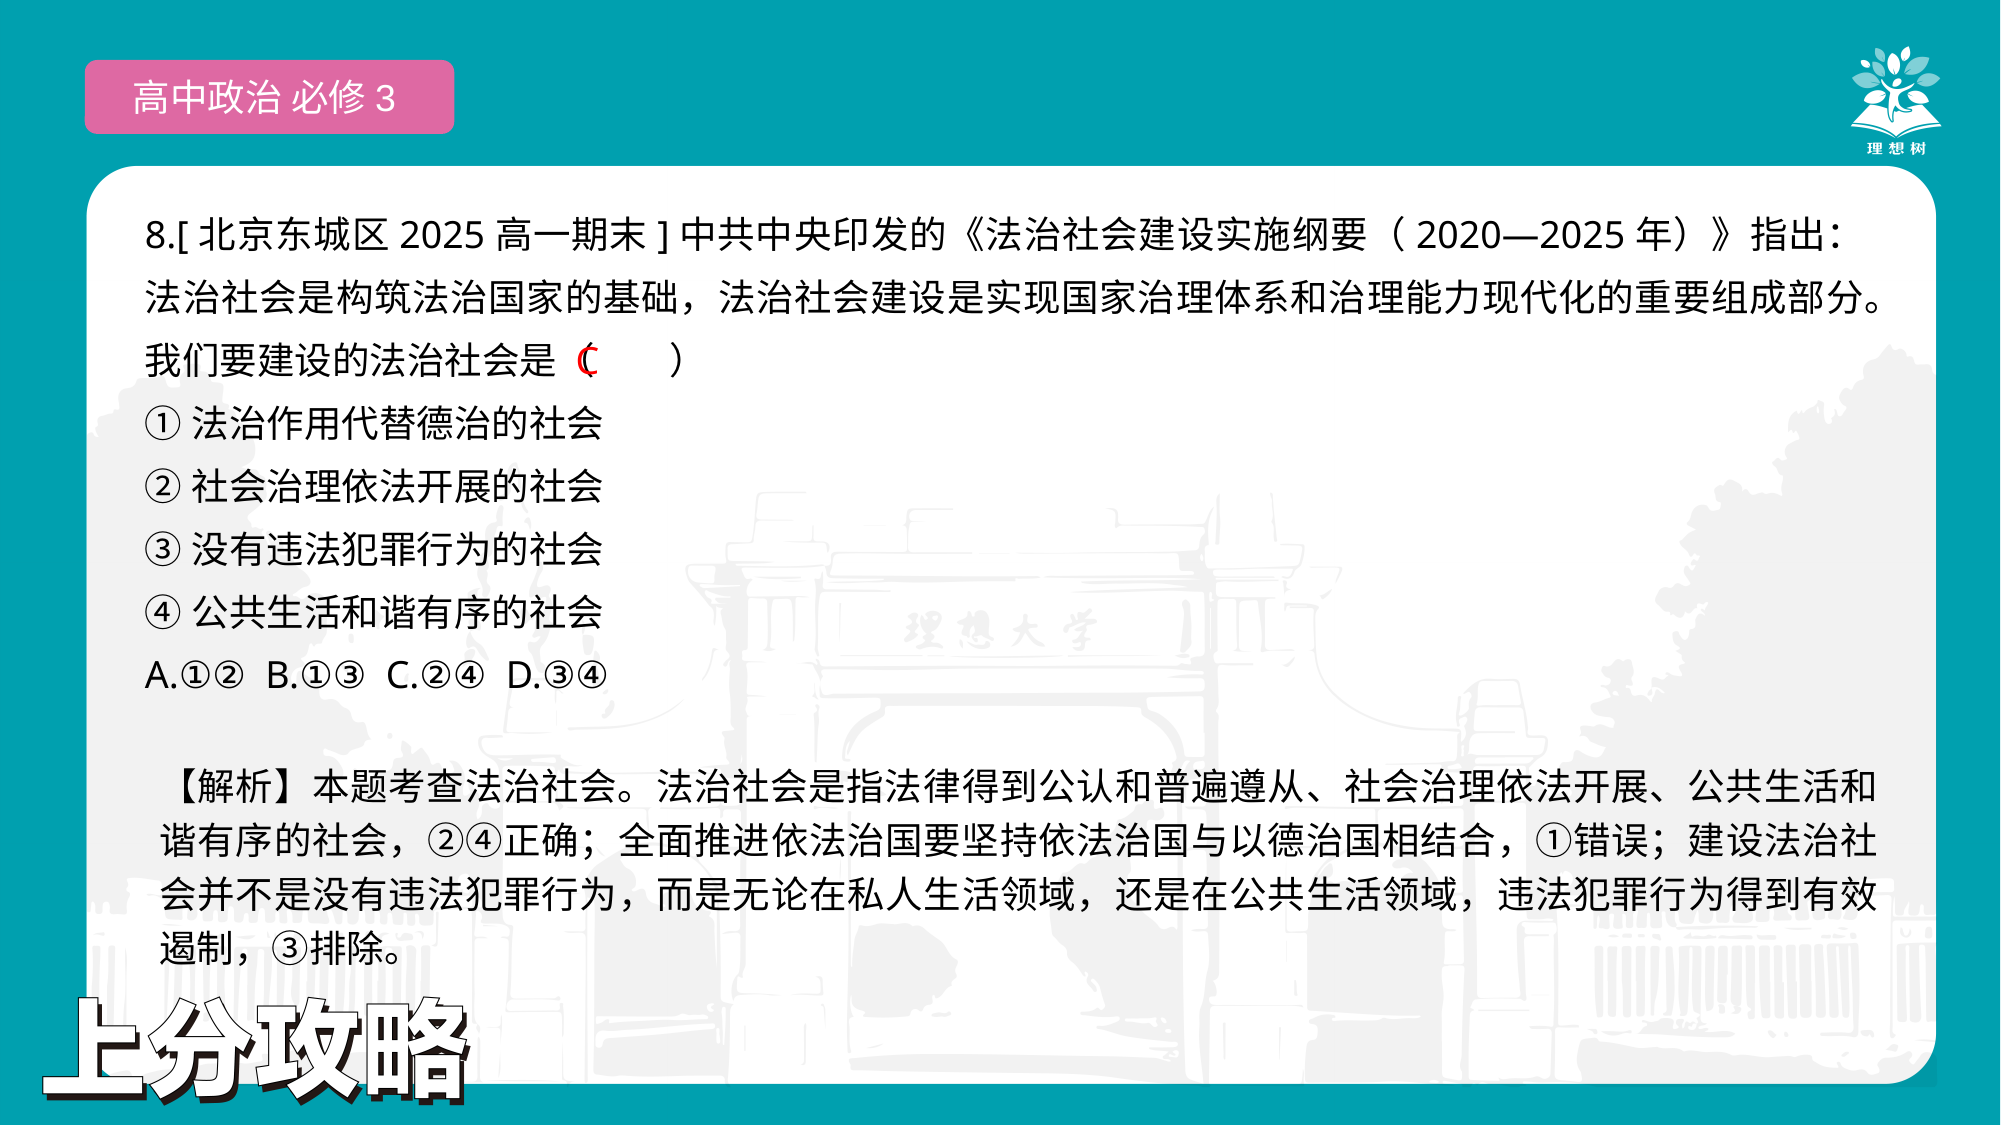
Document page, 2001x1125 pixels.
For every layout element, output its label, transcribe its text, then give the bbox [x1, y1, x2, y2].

text_box 8.[北京东城区2025高一期末]中共中央印发的《法治社会建设实施纲要（2020—2025年）》指出：法治社会是构筑法治国家的基础，法治社会建设是实现国家治理体系和治理能力现代化的重要组成部分。我们要建设的法治社会是（ ） ①法治作用代替德治的社会 ②社会治理依法开展的社会 ③没有违法犯罪行为的社会 ④公共生活和谐有序的社会 A.①② B.①③ C.②④ D.③④ [130, 185, 1879, 704]
text_box 【解析】本题考查法治社会。法治社会是指法律得到公认和普遍遵从、社会治理依法开展、公共生活和谐有序的社会，②④正确；全面推进依法治国要坚持依法治国与以德治国相结合，①错误；建设法治社会并不是没有违法犯罪行为，而是无论在私人生活领域，还是在公共生活领域，违法犯罪行为得到有效遏制，③排除。 [144, 746, 1894, 978]
text_box C [551, 306, 668, 389]
picture [0, 0, 2001, 1125]
text_box 高中政治 必修3 [83, 58, 456, 135]
